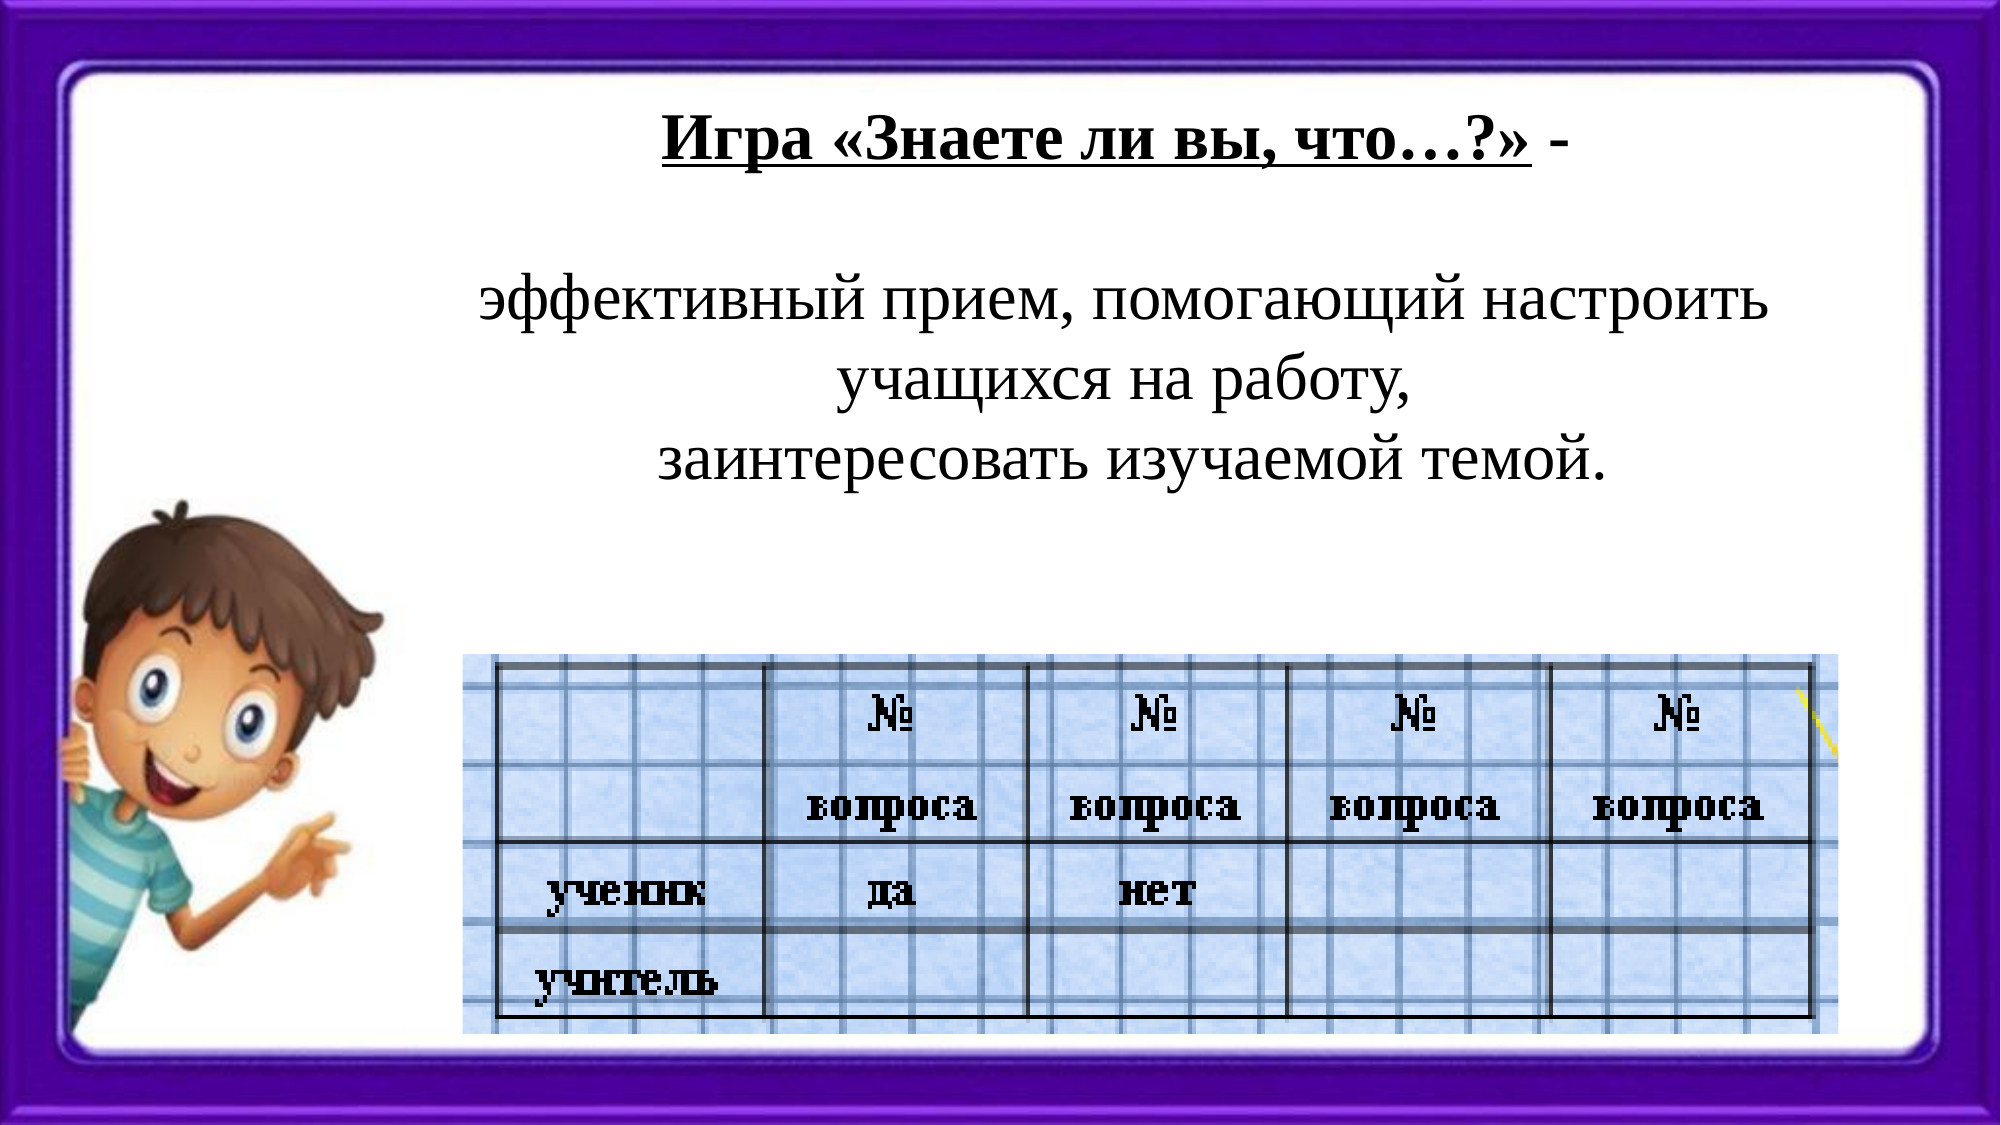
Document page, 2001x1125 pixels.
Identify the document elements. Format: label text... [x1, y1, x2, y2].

picture [0, 0, 2001, 1125]
list Игра «Знаете ли вы, что…?» - эффективный прием, помогающий настроить учащихся на работу, заинтересовать изучаемой темой. [388, 85, 1862, 999]
